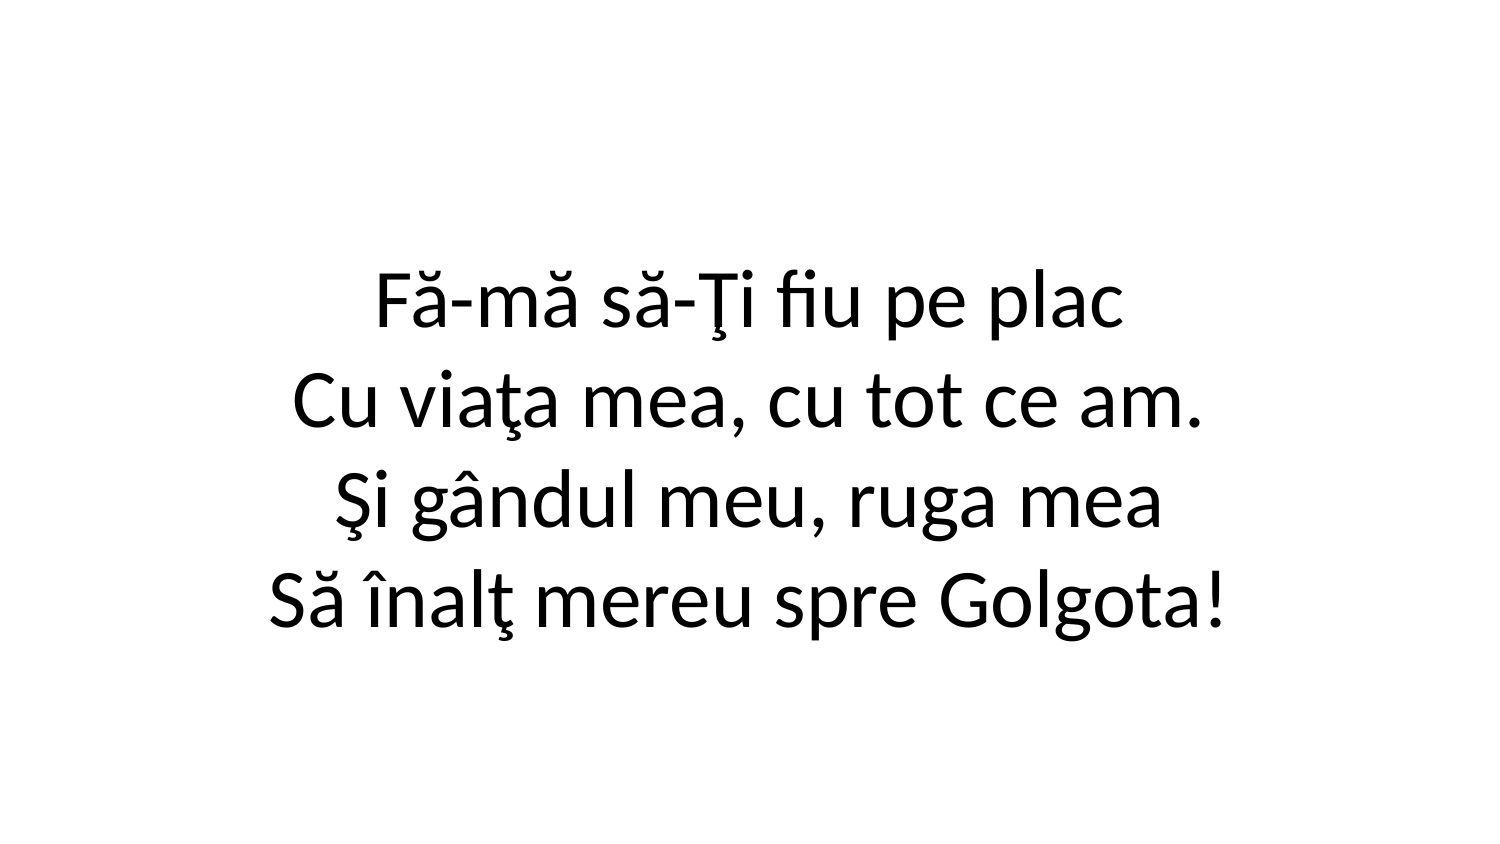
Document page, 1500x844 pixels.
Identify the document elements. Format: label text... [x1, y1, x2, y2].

text_box Fă-mă să-Ţi fiu pe plac Cu viaţa mea, cu tot ce am. Şi gândul meu, ruga mea Să înalţ mereu spre Golgota! [254, 192, 1246, 652]
